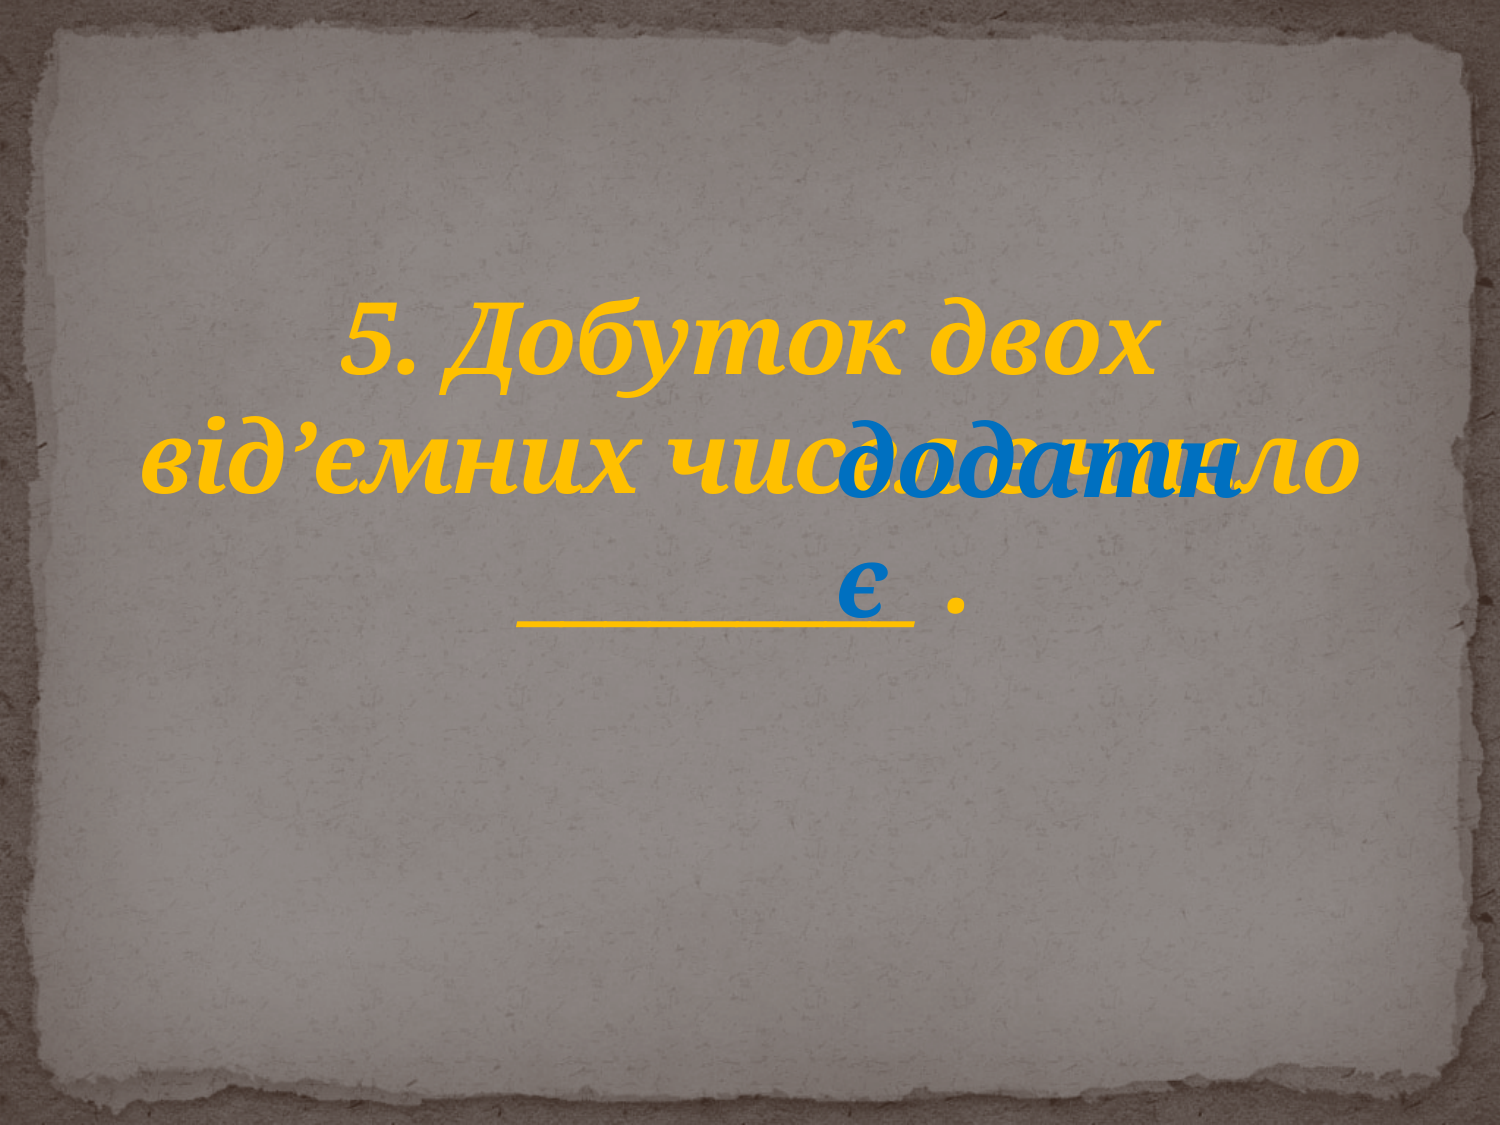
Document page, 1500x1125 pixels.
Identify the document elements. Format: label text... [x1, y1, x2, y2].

text_box додатнє [820, 527, 1306, 646]
title 5. Добуток двох від’ємних чисел є число _________ . [74, 24, 1425, 752]
